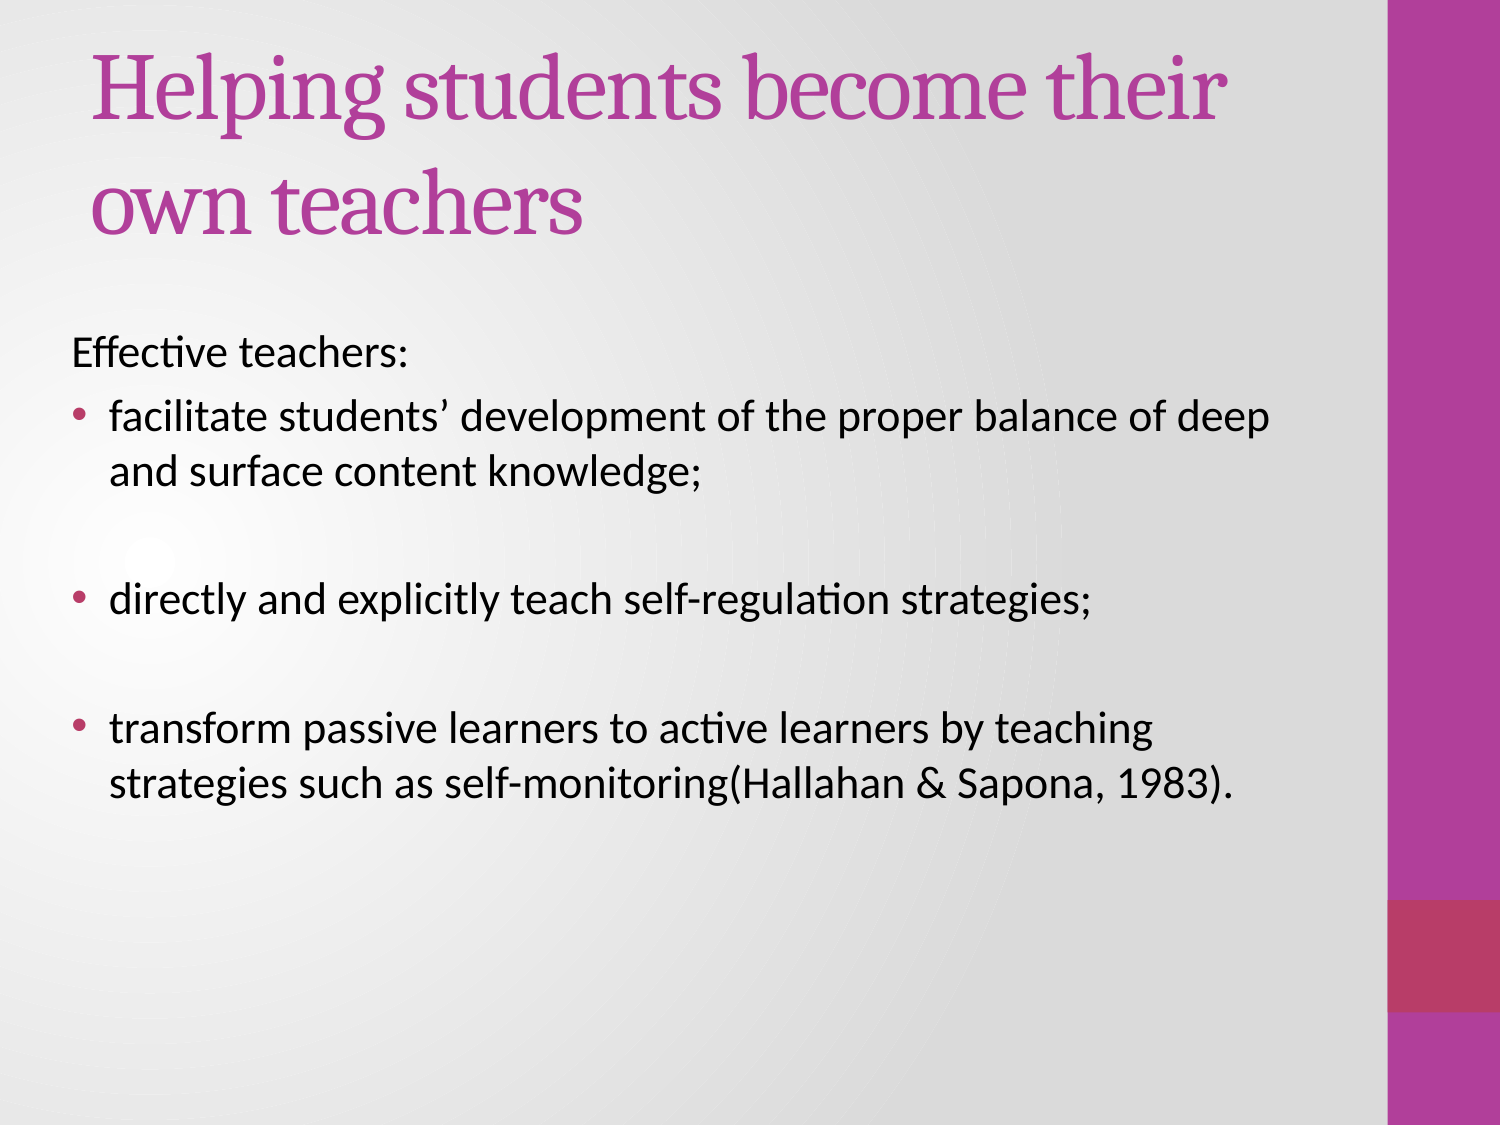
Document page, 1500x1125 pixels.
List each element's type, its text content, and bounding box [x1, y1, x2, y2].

list Effective teachers: facilitate students’ development of the proper balance of deep and surface content knowledge; directly and explicitly teach self-regulation strategies; transform passive learners to active learners by teaching strategies such as self-monitoring(Hallahan & Sapona, 1983). [37, 249, 1288, 1038]
title Helping students become their own teachers [75, 45, 1325, 233]
